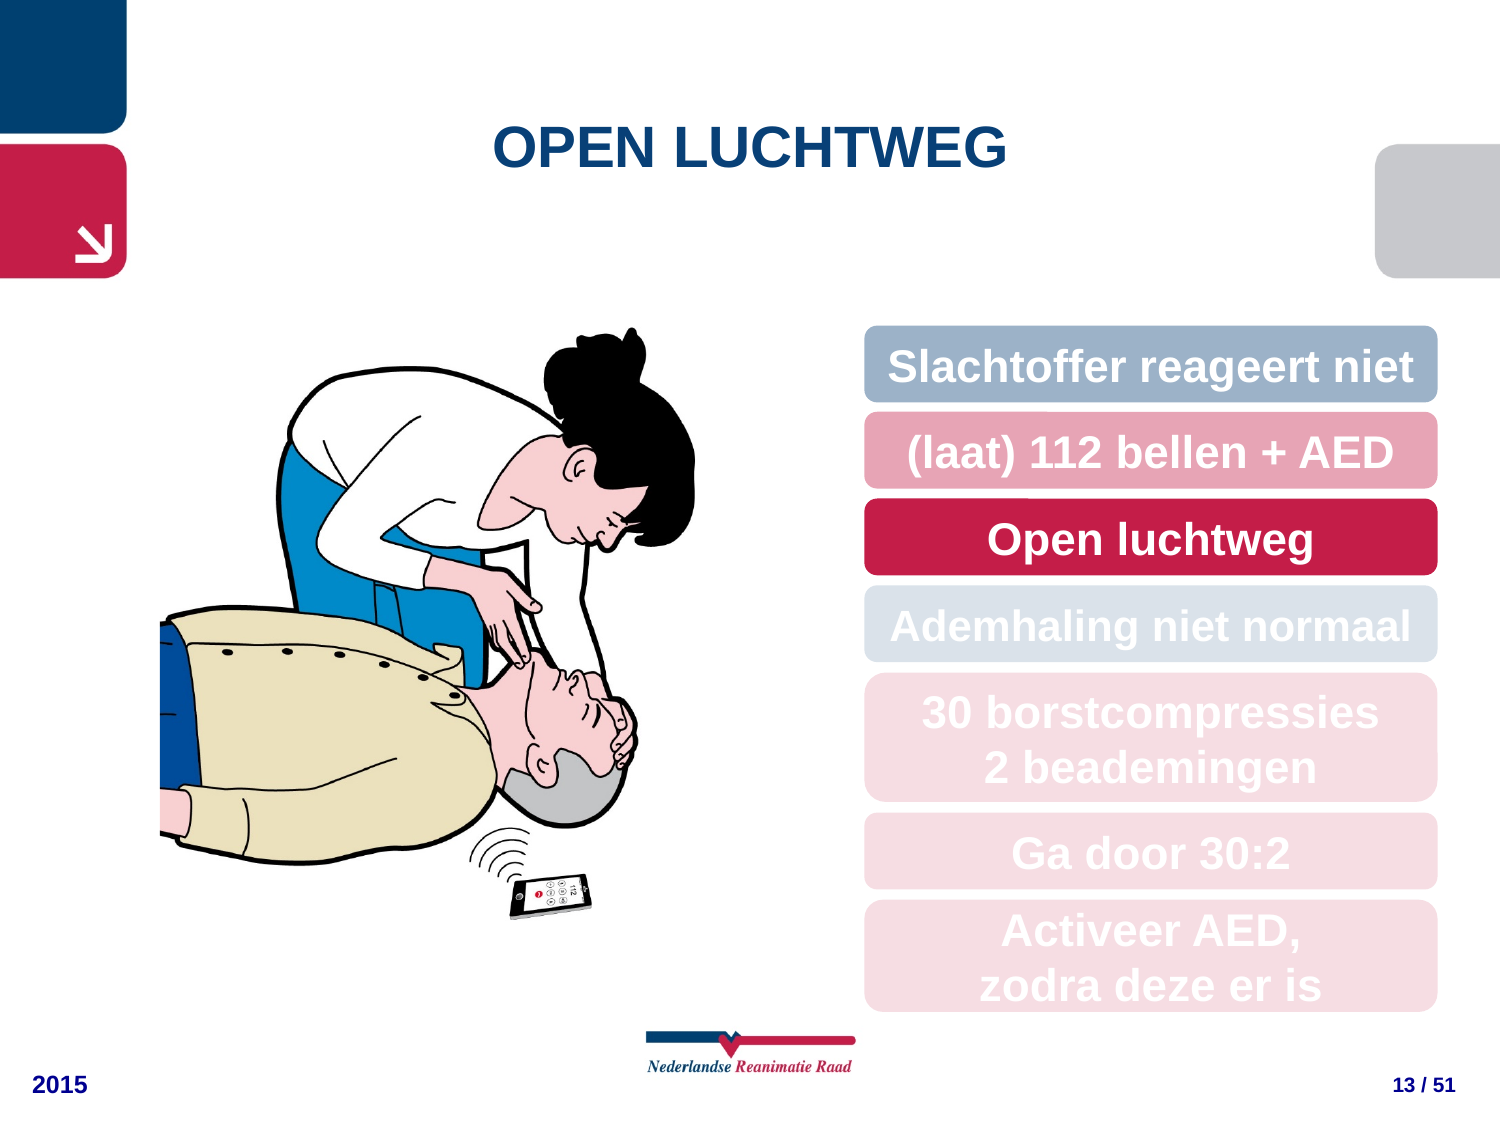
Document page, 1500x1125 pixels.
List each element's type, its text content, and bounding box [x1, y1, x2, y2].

text_box (laat) 112 bellen + AED [862, 409, 1440, 491]
text_box Ga door 30:2 [862, 810, 1440, 892]
text_box 30 borstcompressies 2 beademingen [862, 670, 1440, 805]
text_box OPEN LUCHTWEG [33, 101, 1468, 177]
text_box Ademhaling niet normaal [862, 583, 1440, 665]
picture [0, 0, 1500, 1125]
text_box Activeer AED, zodra deze er is [862, 897, 1440, 1015]
text_box Slachtoffer reageert niet [862, 323, 1440, 405]
text_box Open luchtweg [862, 496, 1440, 578]
